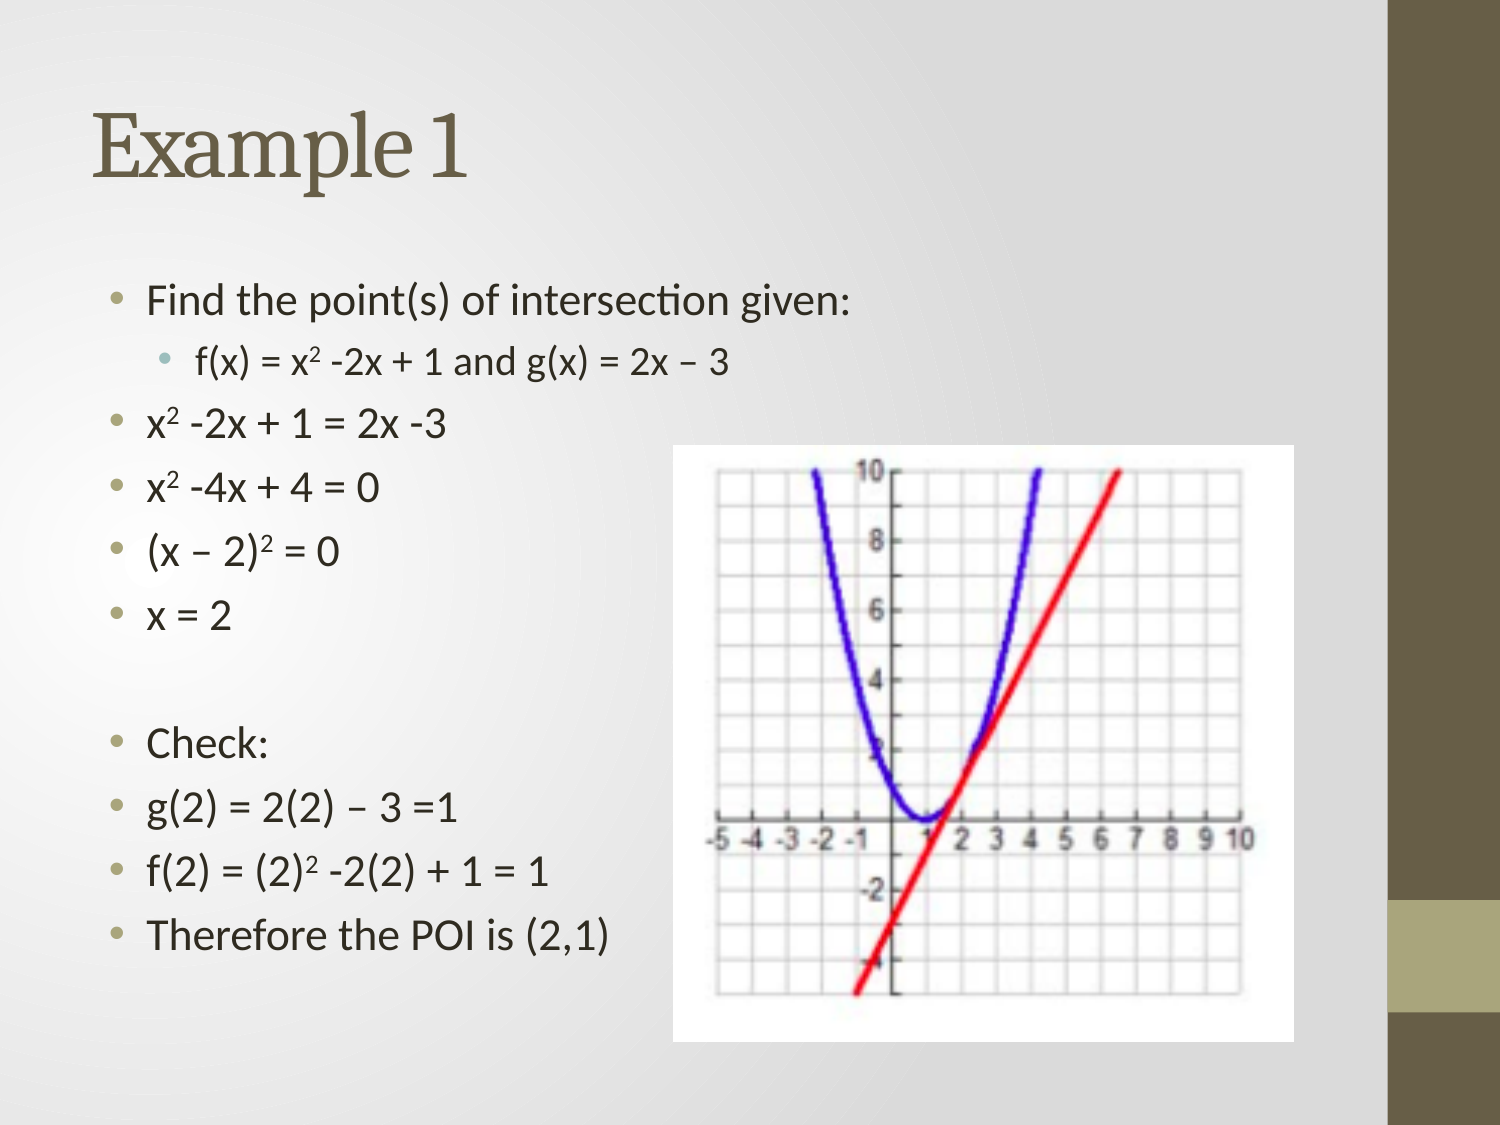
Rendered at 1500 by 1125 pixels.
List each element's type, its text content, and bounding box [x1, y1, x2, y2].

title Example 1 [75, 45, 1325, 233]
list Find the point(s) of intersection given: f(x) = x2 -2x + 1 and g(x) = 2x – 3 x2 -2x + 1 = 2x -3 x2 -4x + 4 = 0 (x – 2)2 = 0 x = 2 Check: g(2) = 2(2) – 3 =1 f(2) = (2)2 -2(2) + 1 = 1 Therefore the POI is (2,1) [75, 262, 1290, 1062]
picture [672, 444, 1295, 1043]
